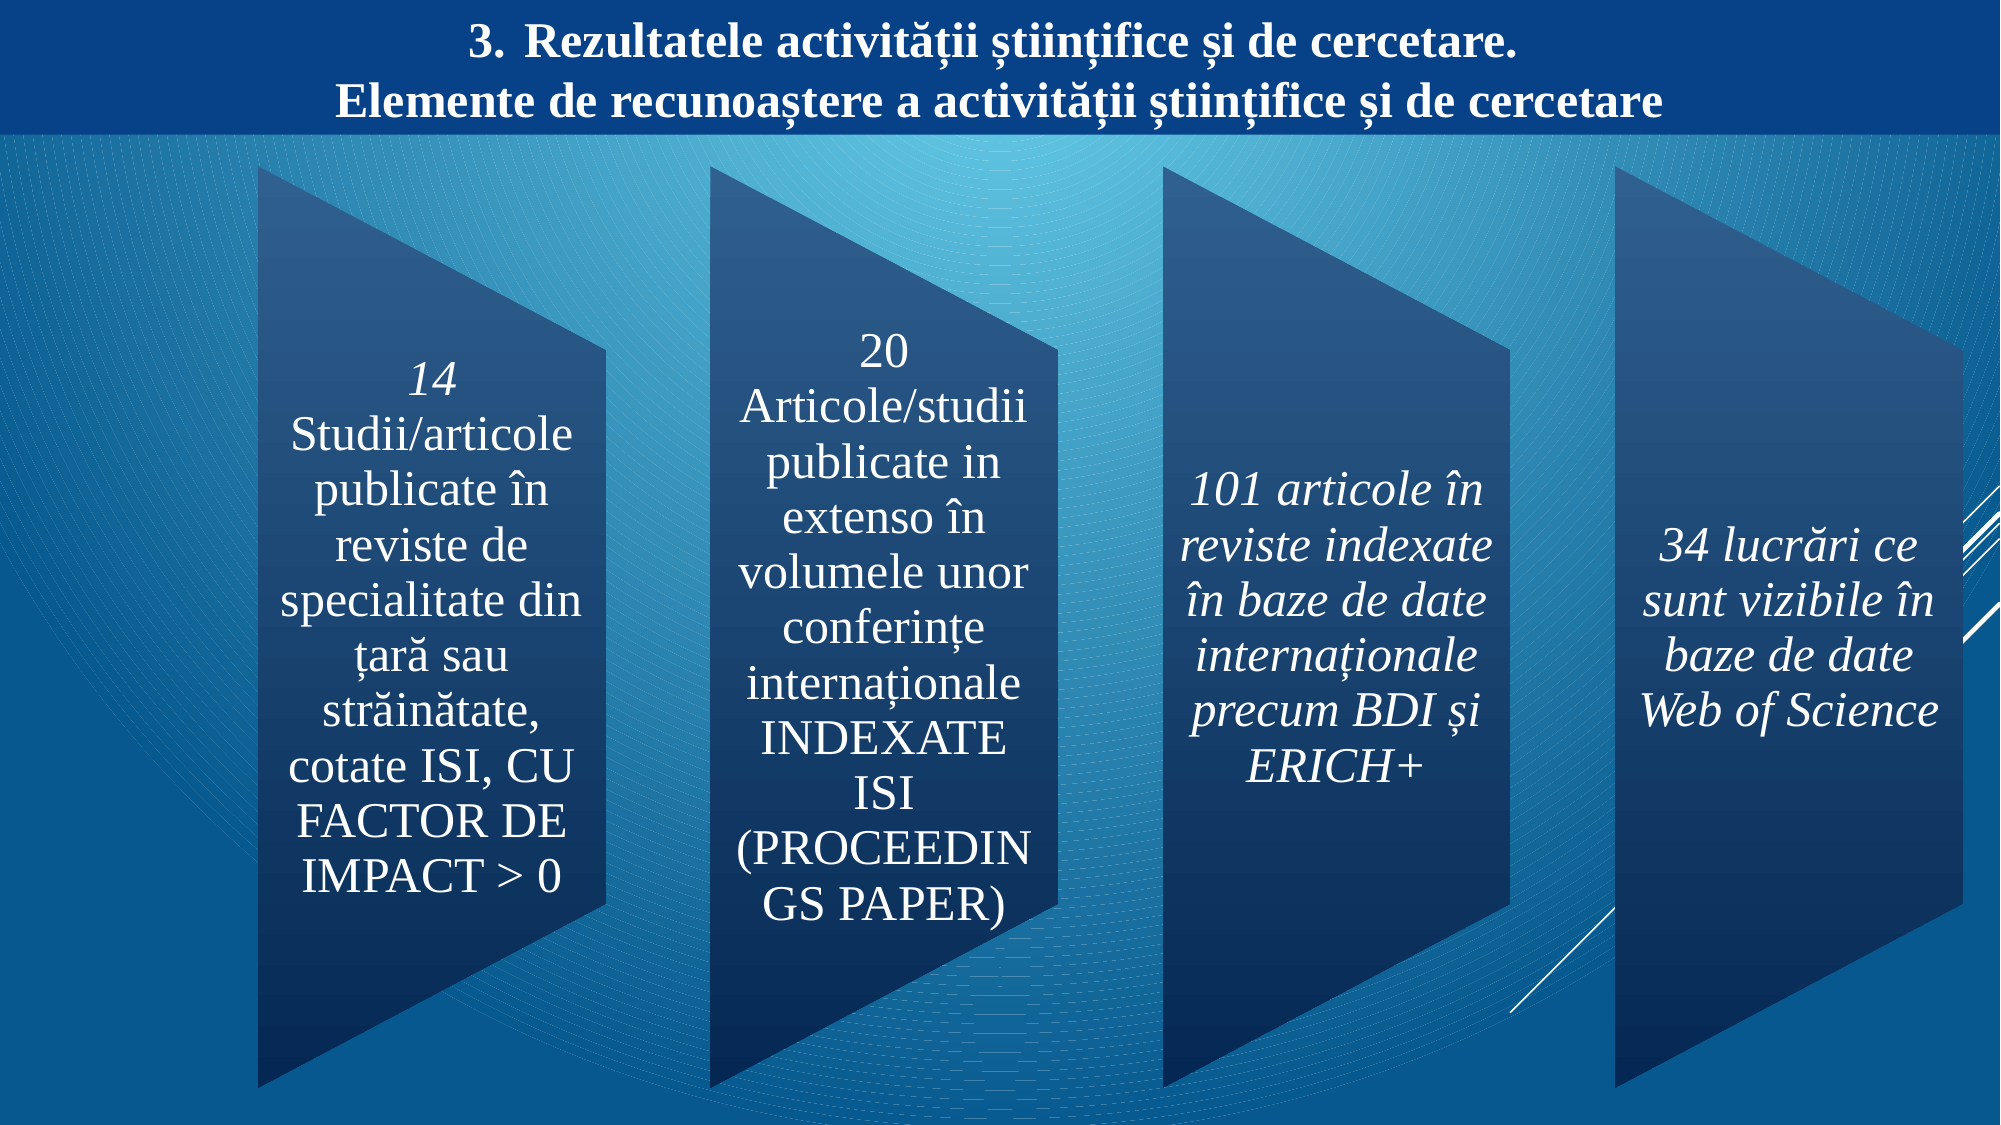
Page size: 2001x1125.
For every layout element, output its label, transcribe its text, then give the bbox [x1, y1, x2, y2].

text_box Rezultatele activității științifice și de cercetare. Elemente de recunoaștere a activității științifice și de cercetare [0, 0, 2000, 135]
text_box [257, 165, 1964, 1088]
